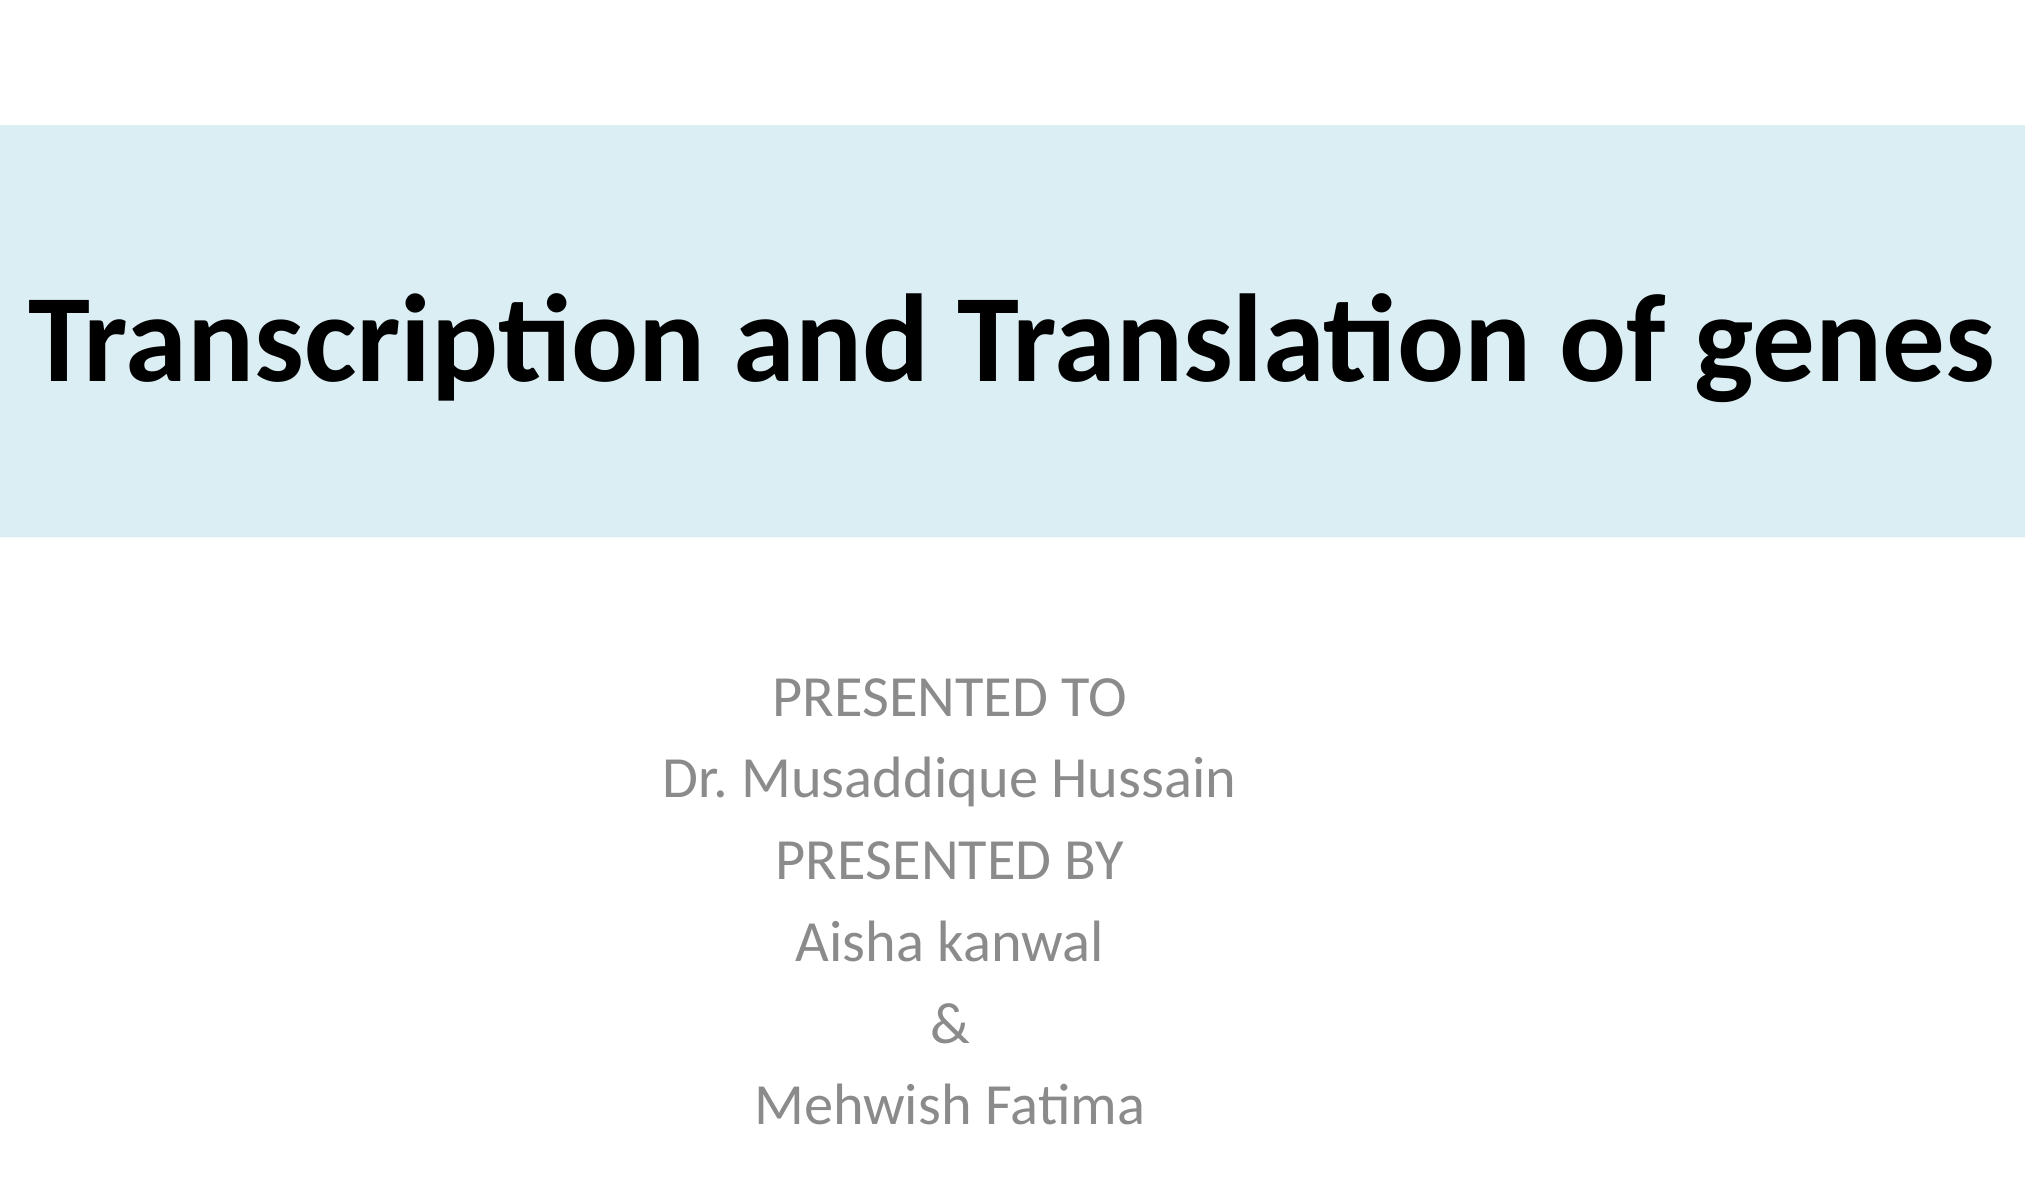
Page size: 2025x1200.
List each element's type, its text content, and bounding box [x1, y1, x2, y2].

subtitle PRESENTED TO Dr. Musaddique Hussain PRESENTED BY Aisha kanwal & Mehwish Fatima [287, 650, 1613, 1150]
title Transcription and Translation of genes [0, 125, 2025, 538]
